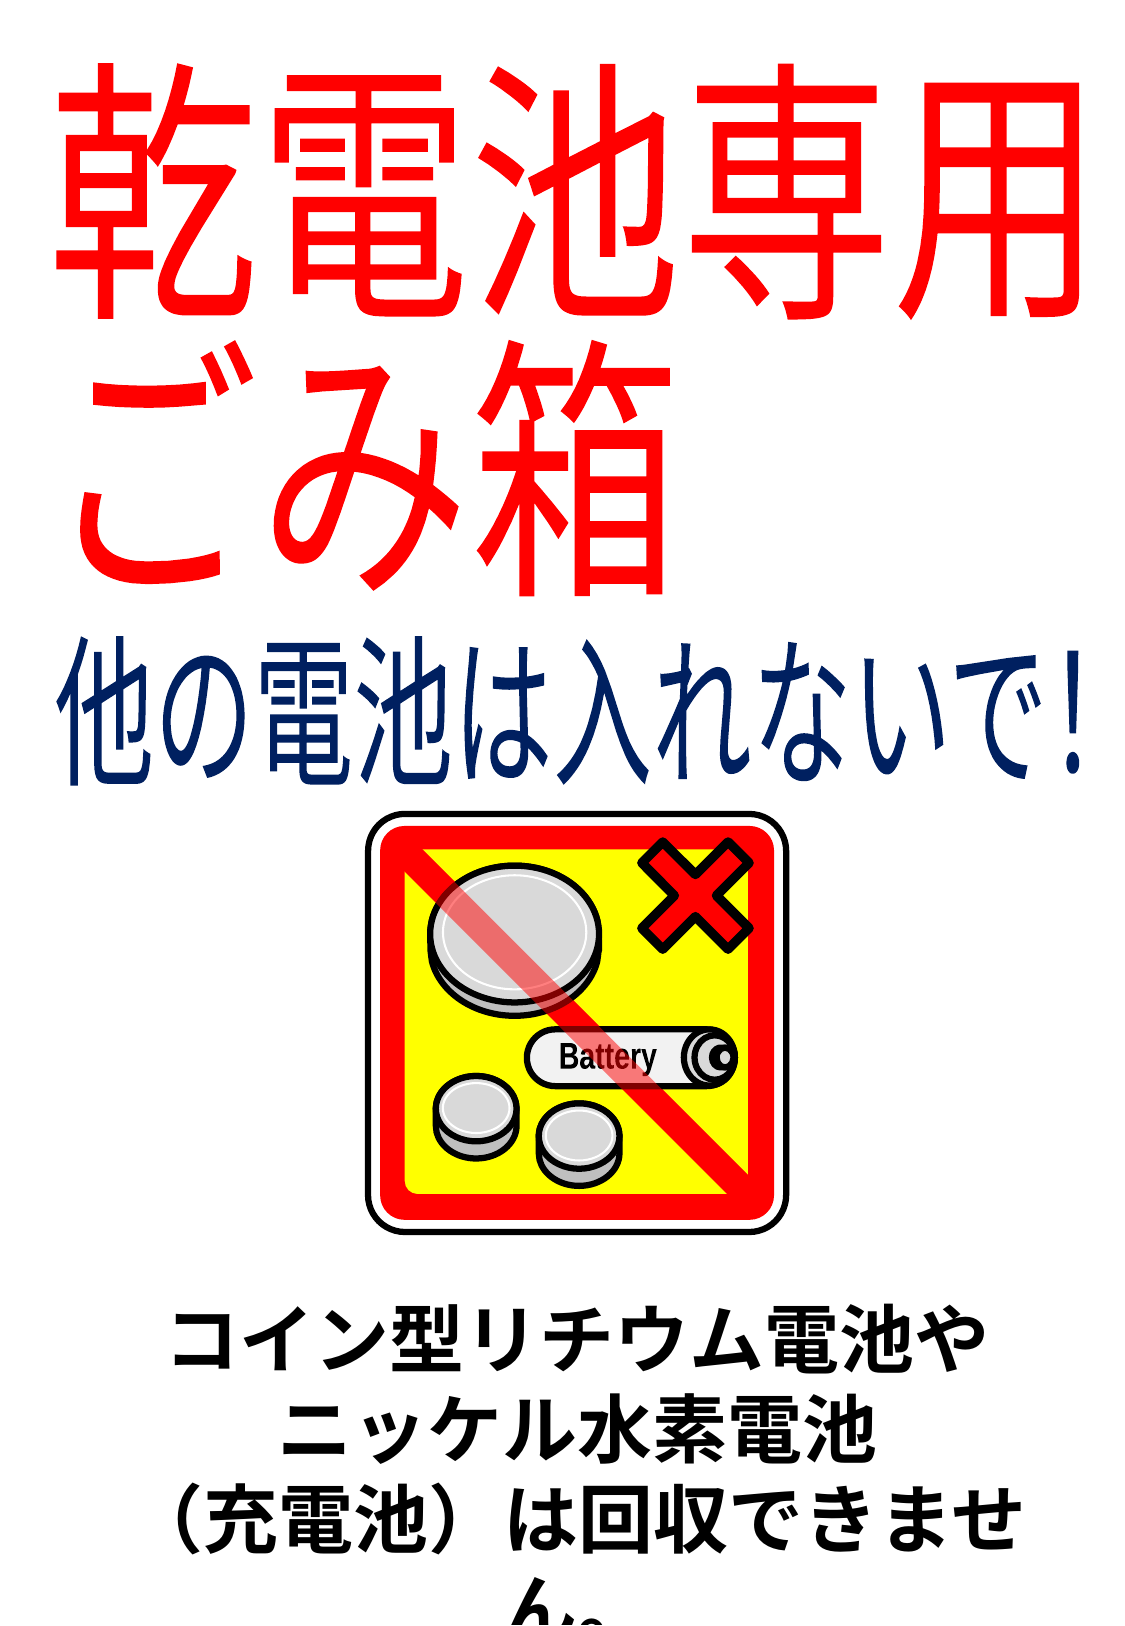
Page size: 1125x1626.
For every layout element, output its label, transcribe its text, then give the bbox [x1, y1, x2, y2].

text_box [367, 813, 787, 1233]
text_box コイン型リチウム電池や ニッケル水素電池 （充電池）は回収できません。 [45, 1285, 1109, 1625]
